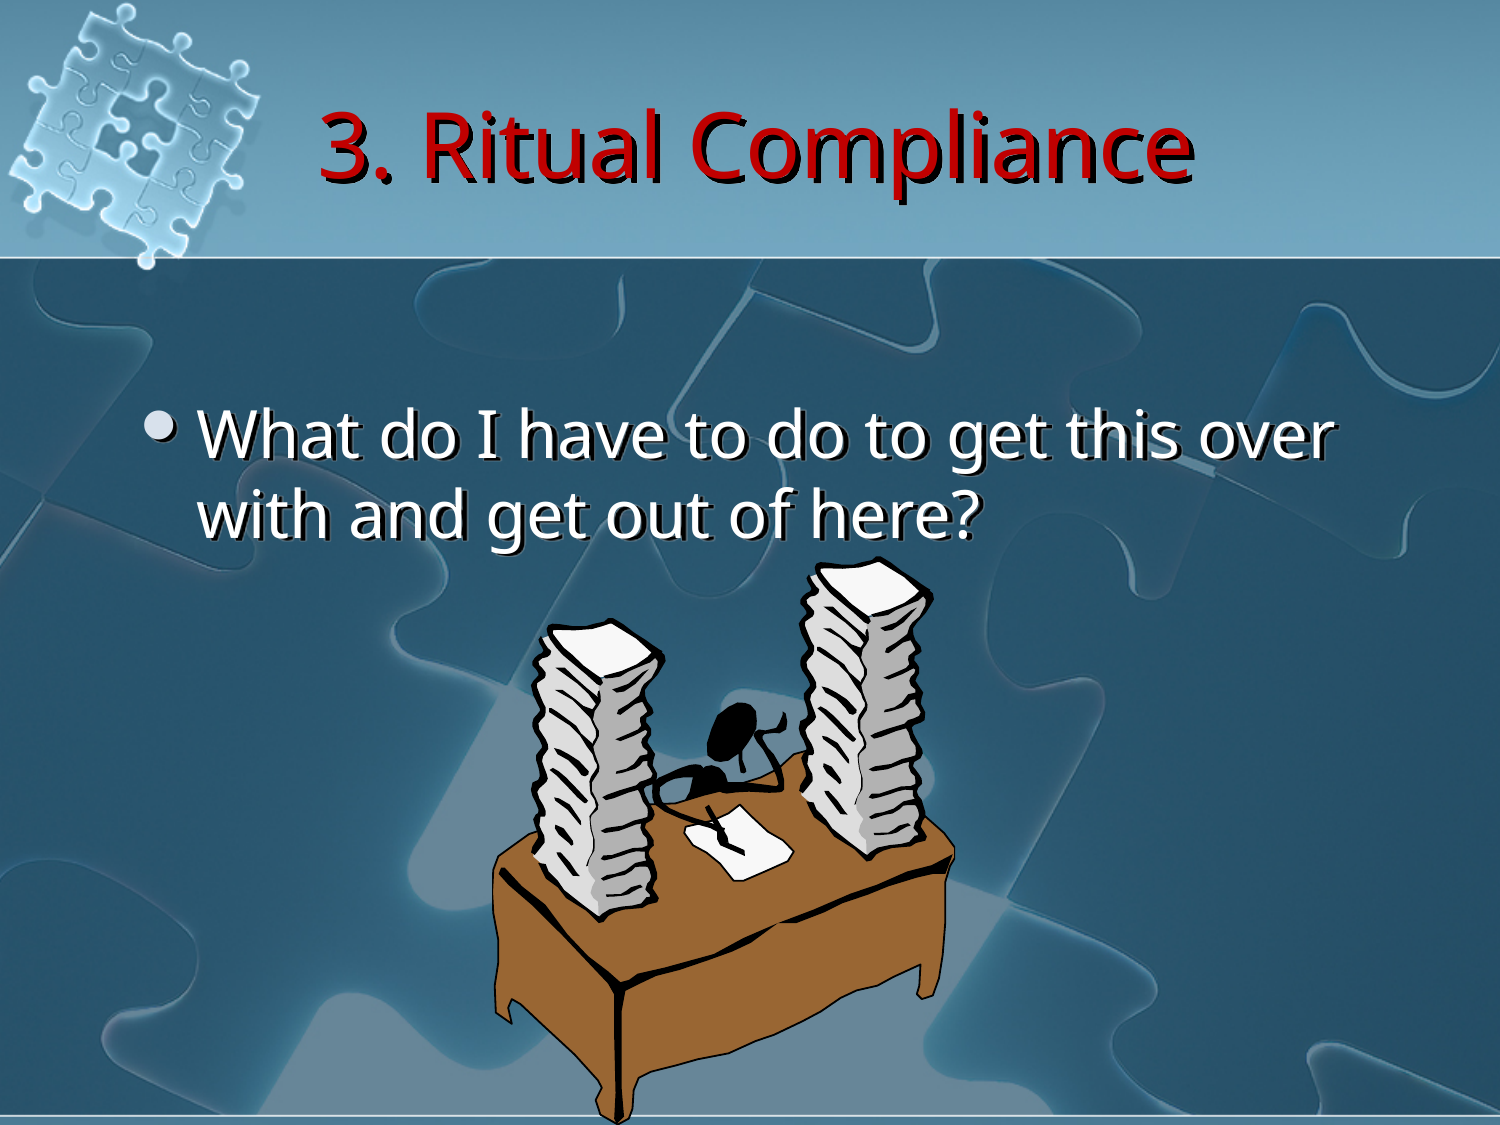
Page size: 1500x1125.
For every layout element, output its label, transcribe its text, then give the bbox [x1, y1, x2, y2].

list What do I have to do to get this over with and get out of here? [124, 290, 1388, 1071]
title 3. Ritual Compliance [124, 54, 1388, 230]
picture [0, 0, 1500, 1125]
